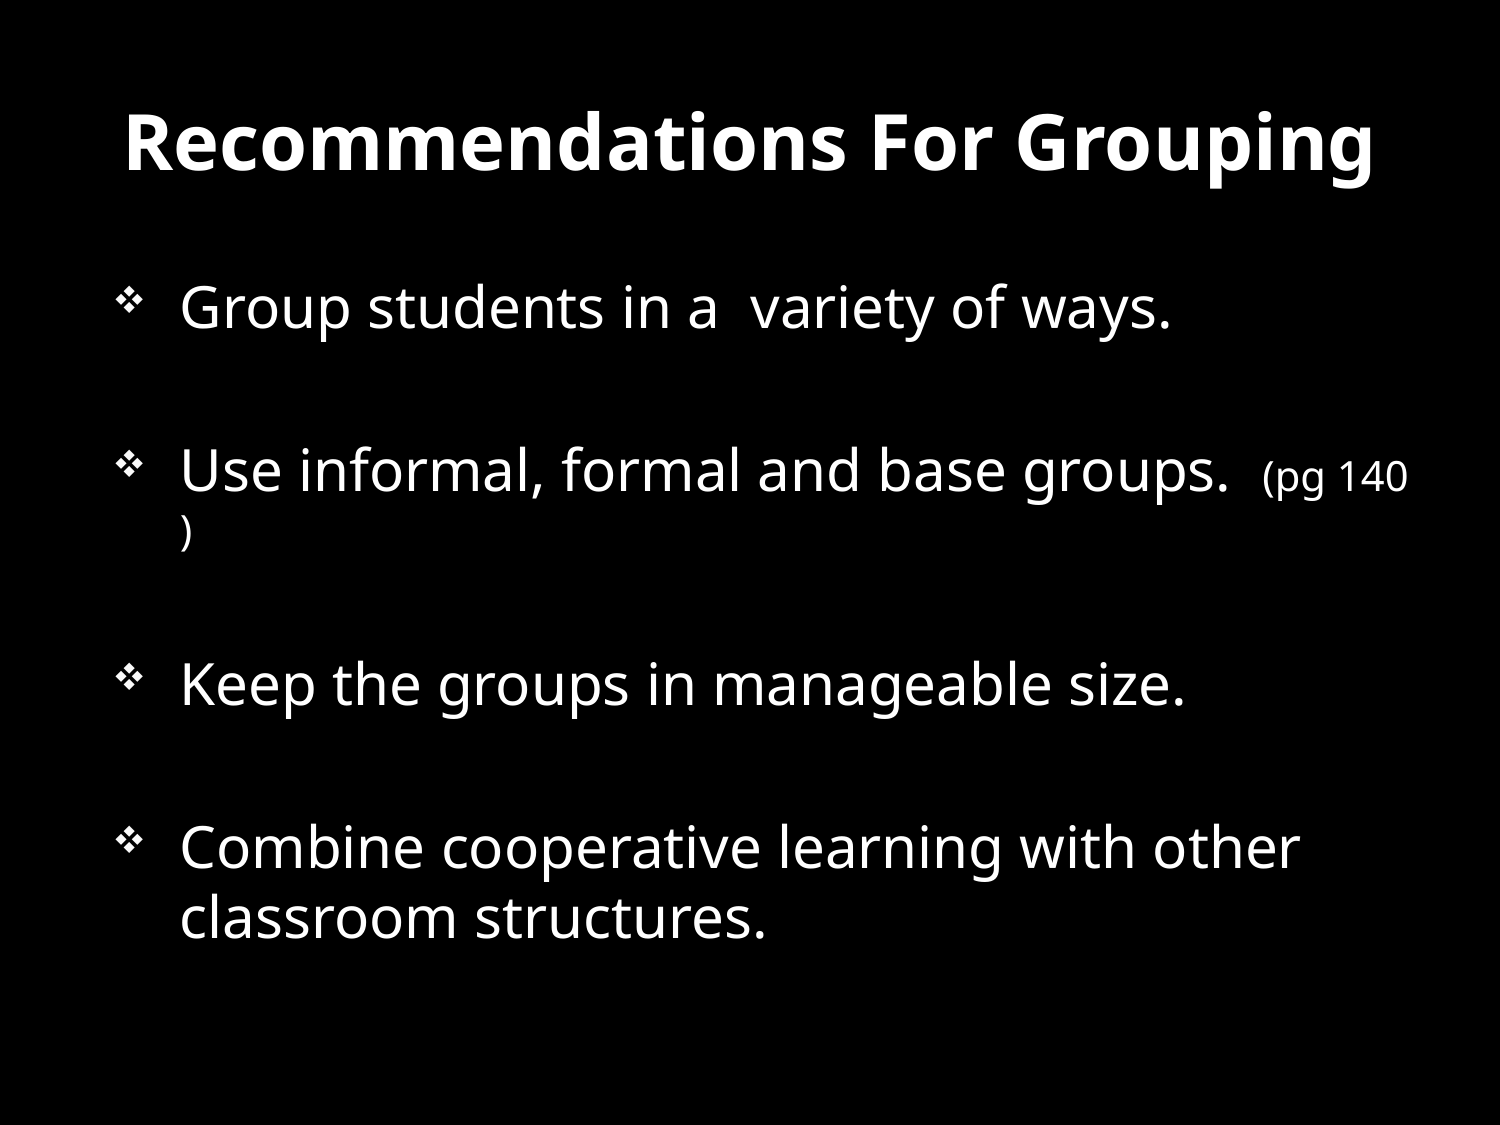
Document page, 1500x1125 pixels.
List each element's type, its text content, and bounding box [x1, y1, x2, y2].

list Group students in a variety of ways. Use informal, formal and base groups. (pg 140 ) Keep the groups in manageable size. Combine cooperative learning with other classroom structures. [75, 262, 1425, 1035]
title Recommendations For Grouping [75, 45, 1425, 233]
